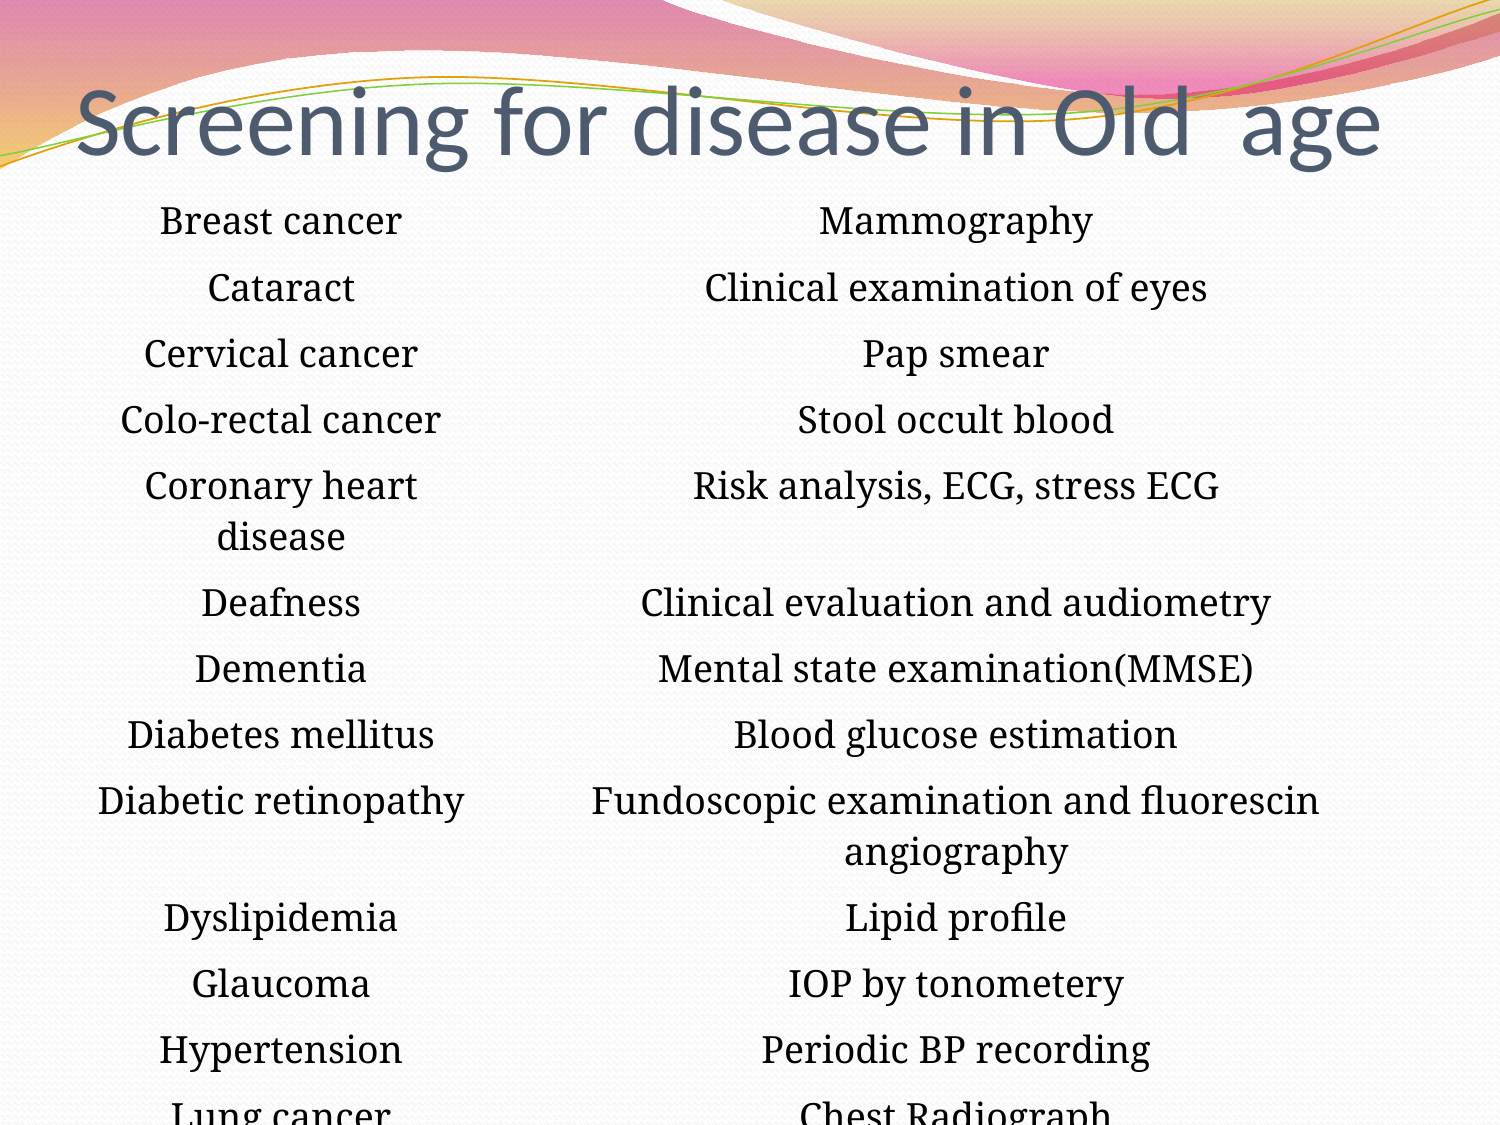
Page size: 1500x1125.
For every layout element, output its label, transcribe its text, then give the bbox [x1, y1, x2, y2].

table_header Mammography [488, 187, 1425, 254]
title Screening for disease in Old age [74, 0, 1426, 176]
table_cell Risk analysis, ECG, stress ECG [488, 452, 1425, 569]
table_cell Deafness [75, 569, 488, 635]
table_cell Cervical cancer [75, 320, 488, 386]
table_cell Hypertension [75, 1016, 488, 1083]
table_cell Lipid profile [488, 884, 1425, 950]
table_header Breast cancer [75, 187, 488, 254]
table_cell IOP by tonometery [488, 950, 1425, 1016]
table_cell Clinical evaluation and audiometry [488, 569, 1425, 635]
table_cell Lung cancer [75, 1083, 488, 1125]
table_cell Dementia [75, 635, 488, 701]
table_cell Blood glucose estimation [488, 701, 1425, 767]
table_cell Glaucoma [75, 950, 488, 1016]
table_cell Diabetes mellitus [75, 701, 488, 767]
table_cell Clinical examination of eyes [488, 254, 1425, 320]
table_cell Diabetic retinopathy [75, 767, 488, 884]
table_cell Colo-rectal cancer [75, 386, 488, 452]
table_cell Fundoscopic examination and fluorescin angiography [488, 767, 1425, 884]
table_cell Coronary heart disease [75, 452, 488, 569]
table_cell Mental state examination(MMSE) [488, 635, 1425, 701]
table_cell Stool occult blood [488, 386, 1425, 452]
table_cell Pap smear [488, 320, 1425, 386]
table_cell Cataract [75, 254, 488, 320]
table_cell Chest Radiograph [488, 1083, 1425, 1125]
table_cell Periodic BP recording [488, 1016, 1425, 1083]
table_cell Dyslipidemia [75, 884, 488, 950]
